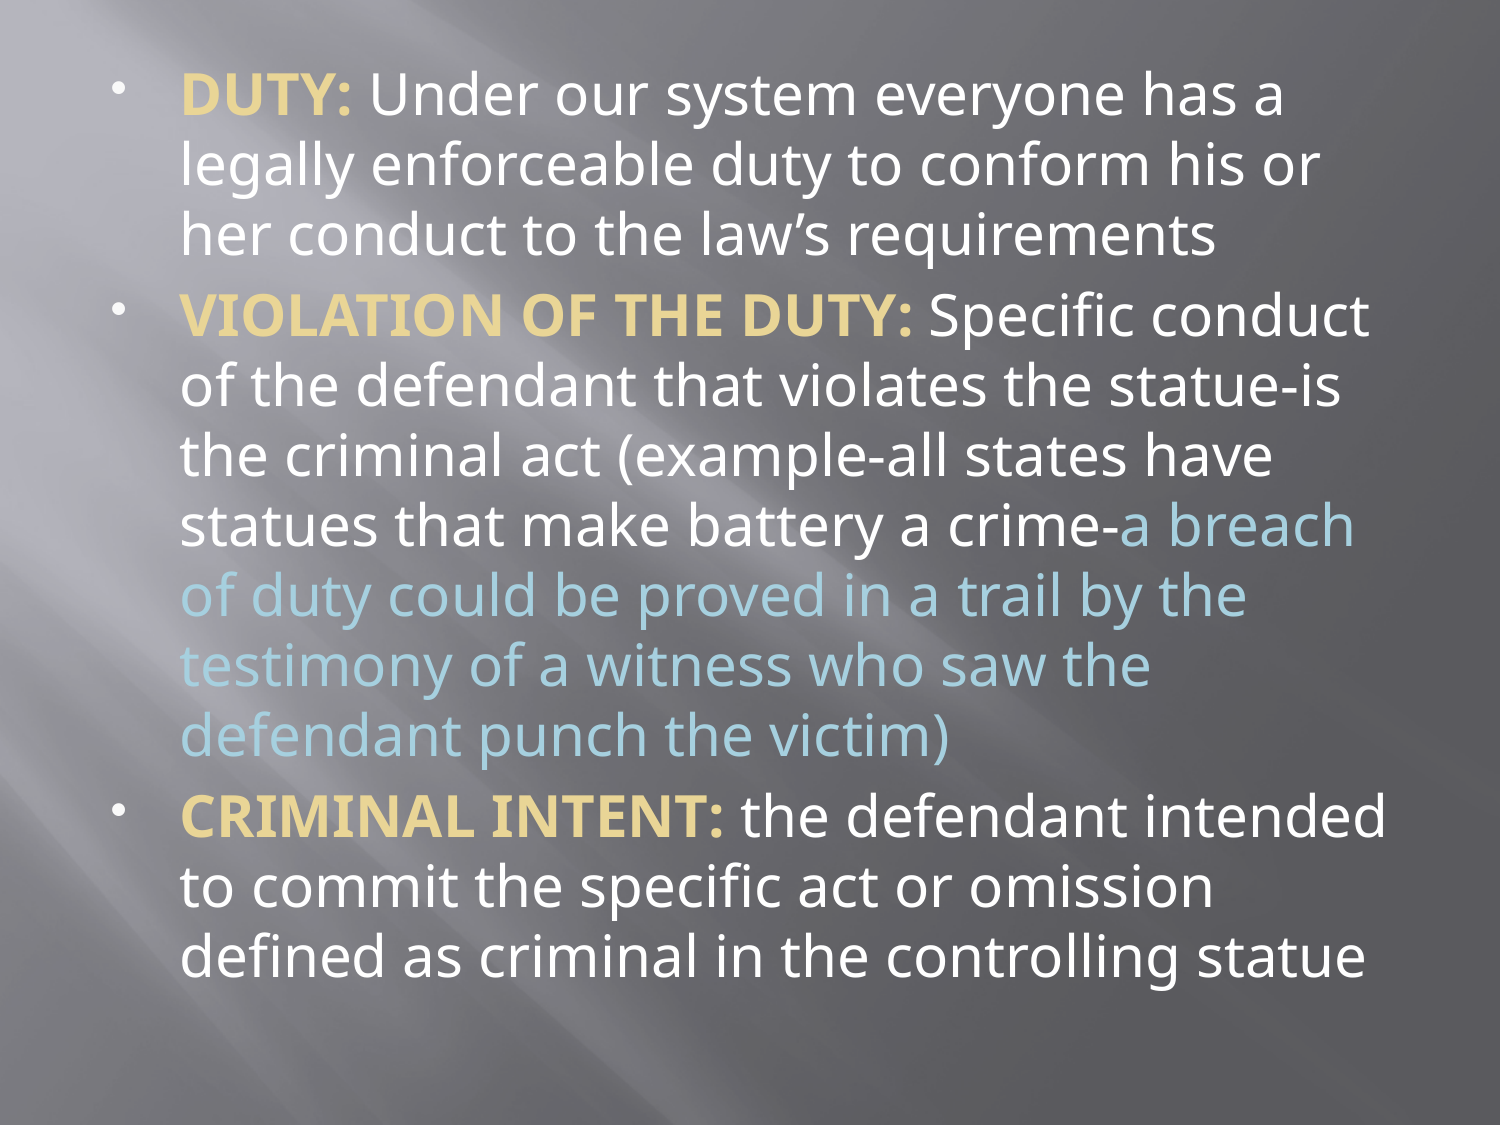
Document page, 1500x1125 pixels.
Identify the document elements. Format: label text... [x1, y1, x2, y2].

list DUTY: Under our system everyone has a legally enforceable duty to conform his or her conduct to the law’s requirements VIOLATION OF THE DUTY: Specific conduct of the defendant that violates the statue-is the criminal act (example-all states have statues that make battery a crime-a breach of duty could be proved in a trail by the testimony of a witness who saw the defendant punch the victim) CRIMINAL INTENT: the defendant intended to commit the specific act or omission defined as criminal in the controlling statue [75, 50, 1425, 1060]
